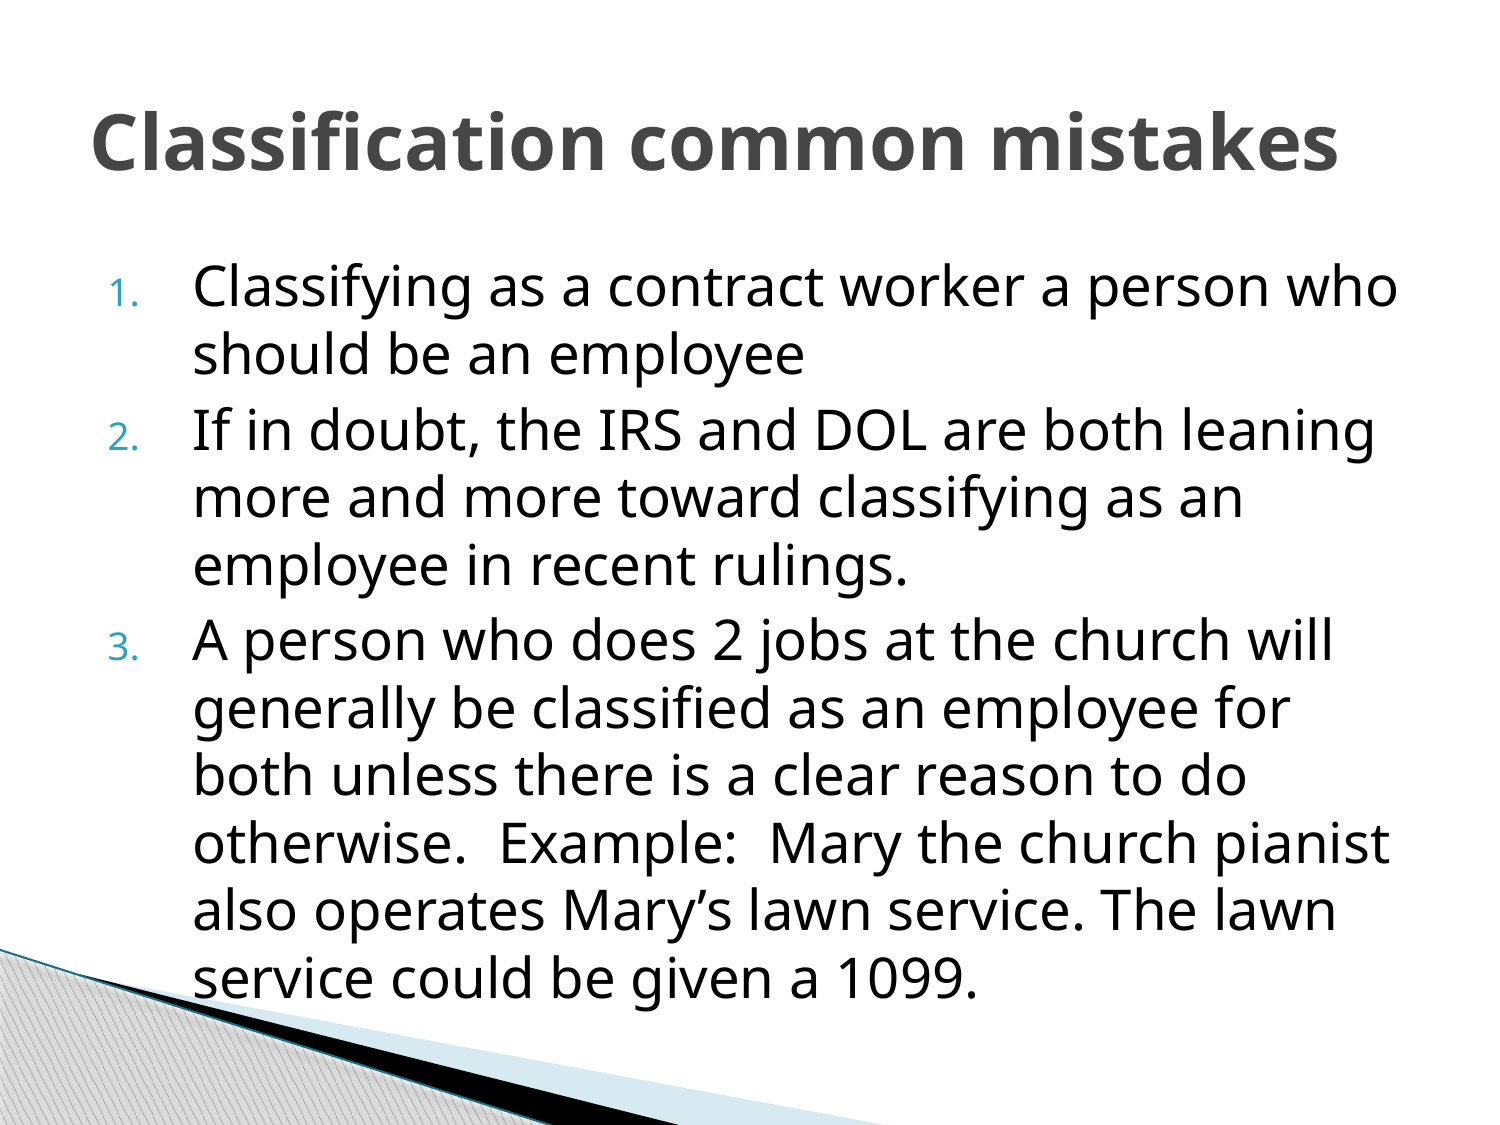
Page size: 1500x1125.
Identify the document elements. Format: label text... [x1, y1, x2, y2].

list Classifying as a contract worker a person who should be an employee If in doubt, the IRS and DOL are both leaning more and more toward classifying as an employee in recent rulings. A person who does 2 jobs at the church will generally be classified as an employee for both unless there is a clear reason to do otherwise. Example: Mary the church pianist also operates Mary’s lawn service. The lawn service could be given a 1099. [75, 243, 1425, 1038]
title Classification common mistakes [75, 45, 1425, 233]
